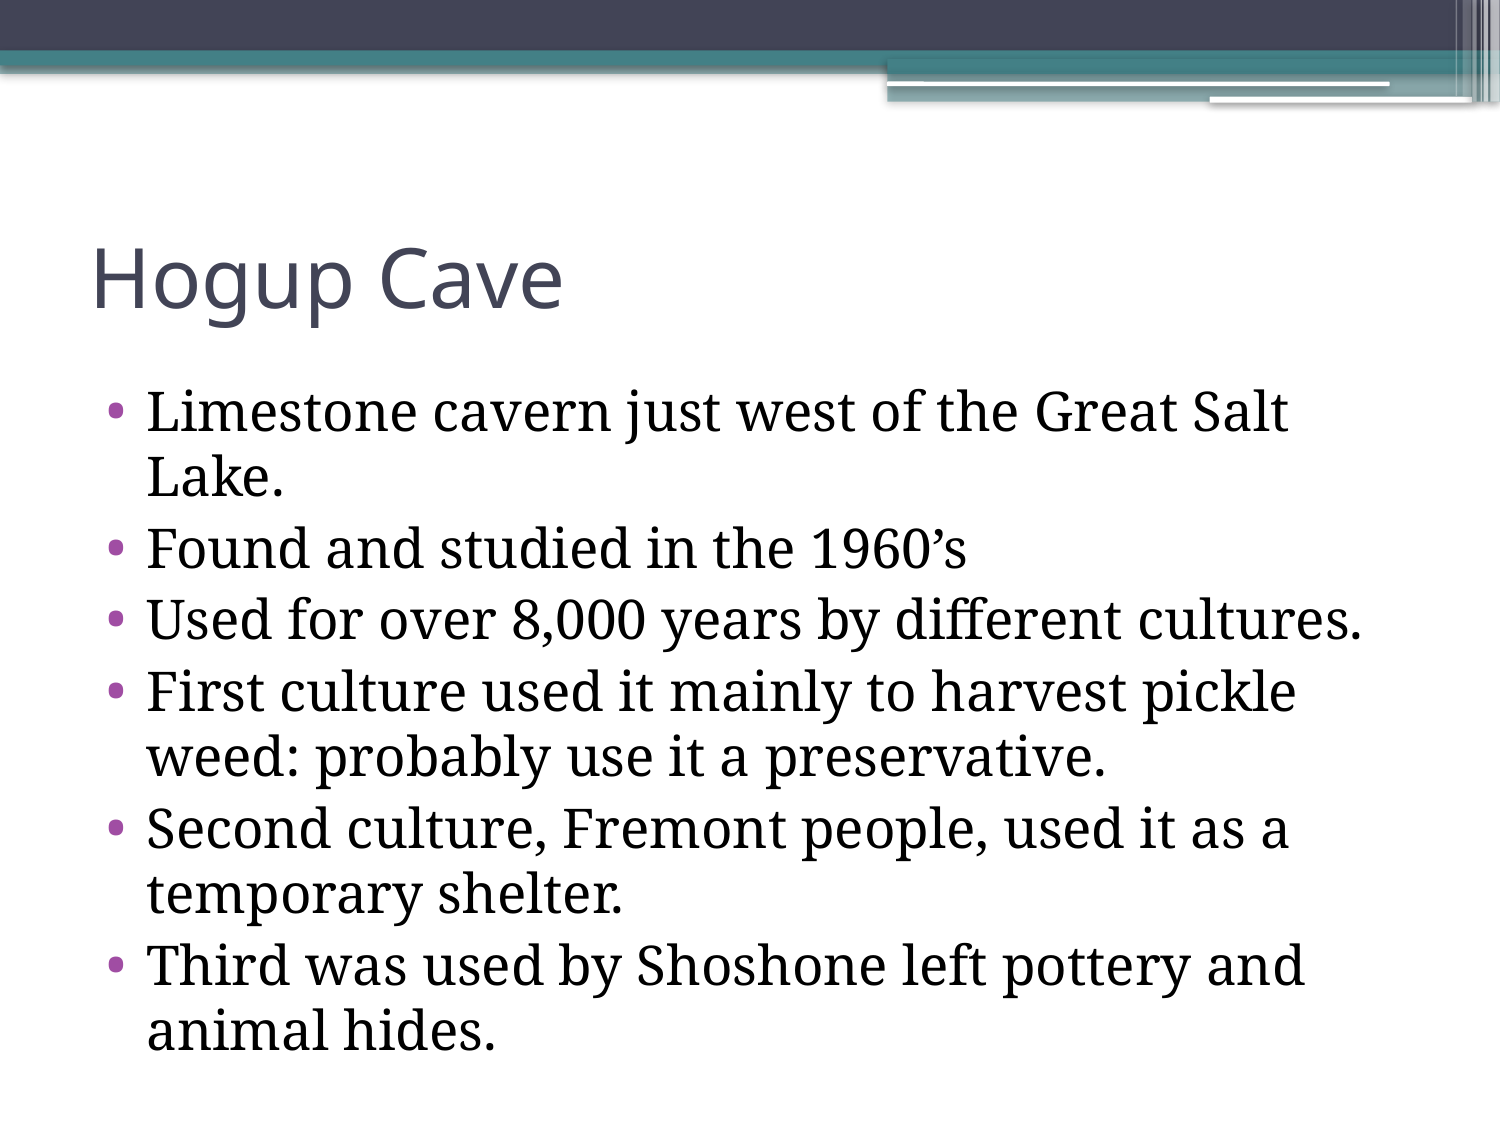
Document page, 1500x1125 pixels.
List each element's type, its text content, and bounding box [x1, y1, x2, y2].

title Hogup Cave [75, 187, 1425, 363]
list Limestone cavern just west of the Great Salt Lake. Found and studied in the 1960’s Used for over 8,000 years by different cultures. First culture used it mainly to harvest pickle weed: probably use it a preservative. Second culture, Fremont people, used it as a temporary shelter. Third was used by Shoshone left pottery and animal hides. [75, 368, 1425, 1079]
